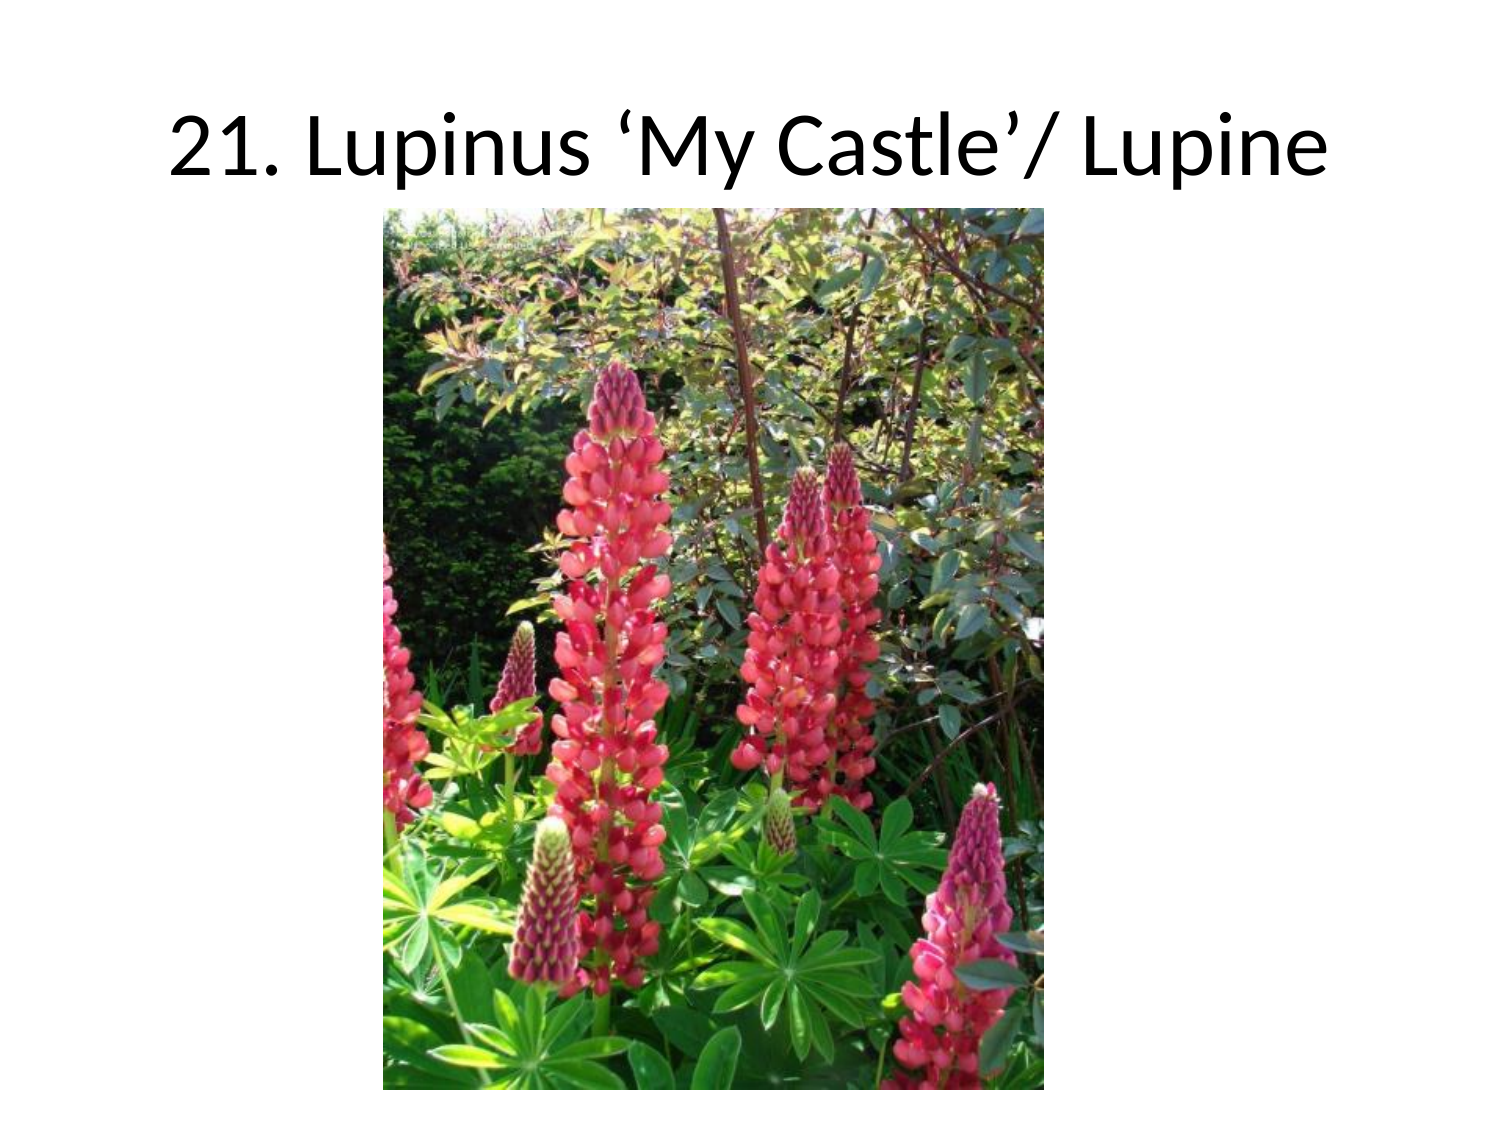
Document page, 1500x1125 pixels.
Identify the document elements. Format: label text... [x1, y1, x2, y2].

title 21. Lupinus ‘My Castle’/ Lupine [75, 45, 1425, 233]
picture [383, 207, 1045, 1091]
